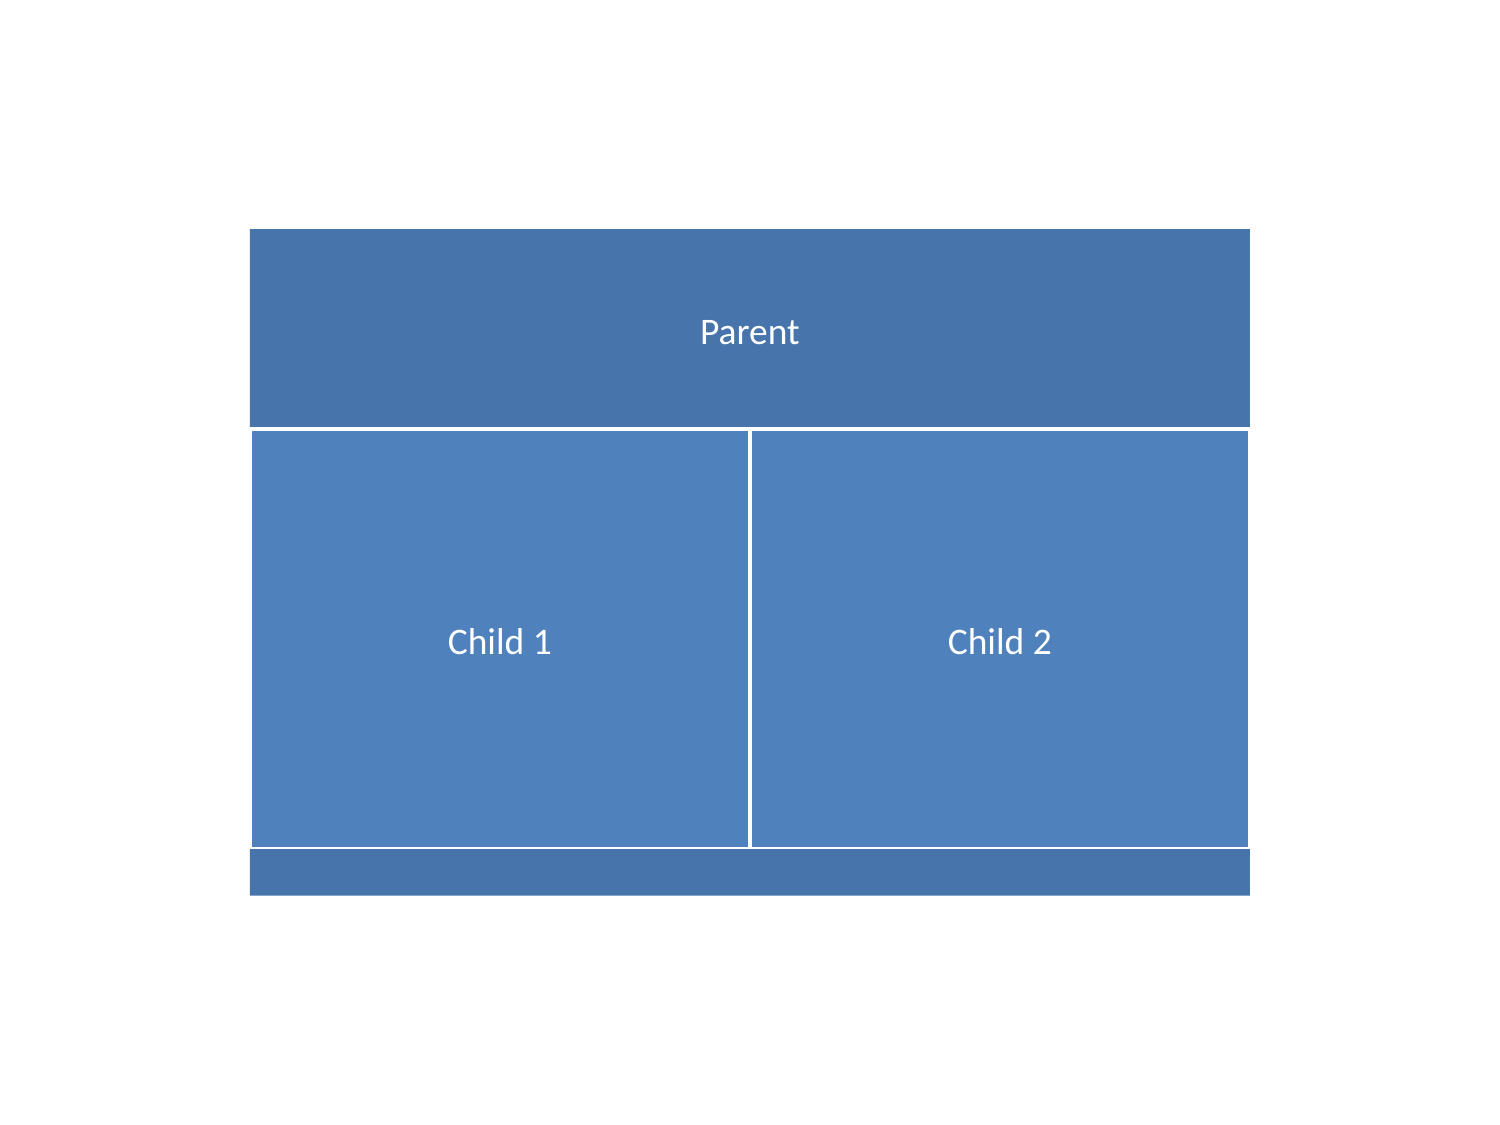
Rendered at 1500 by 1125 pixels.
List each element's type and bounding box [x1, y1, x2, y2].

text_box [249, 228, 1251, 897]
